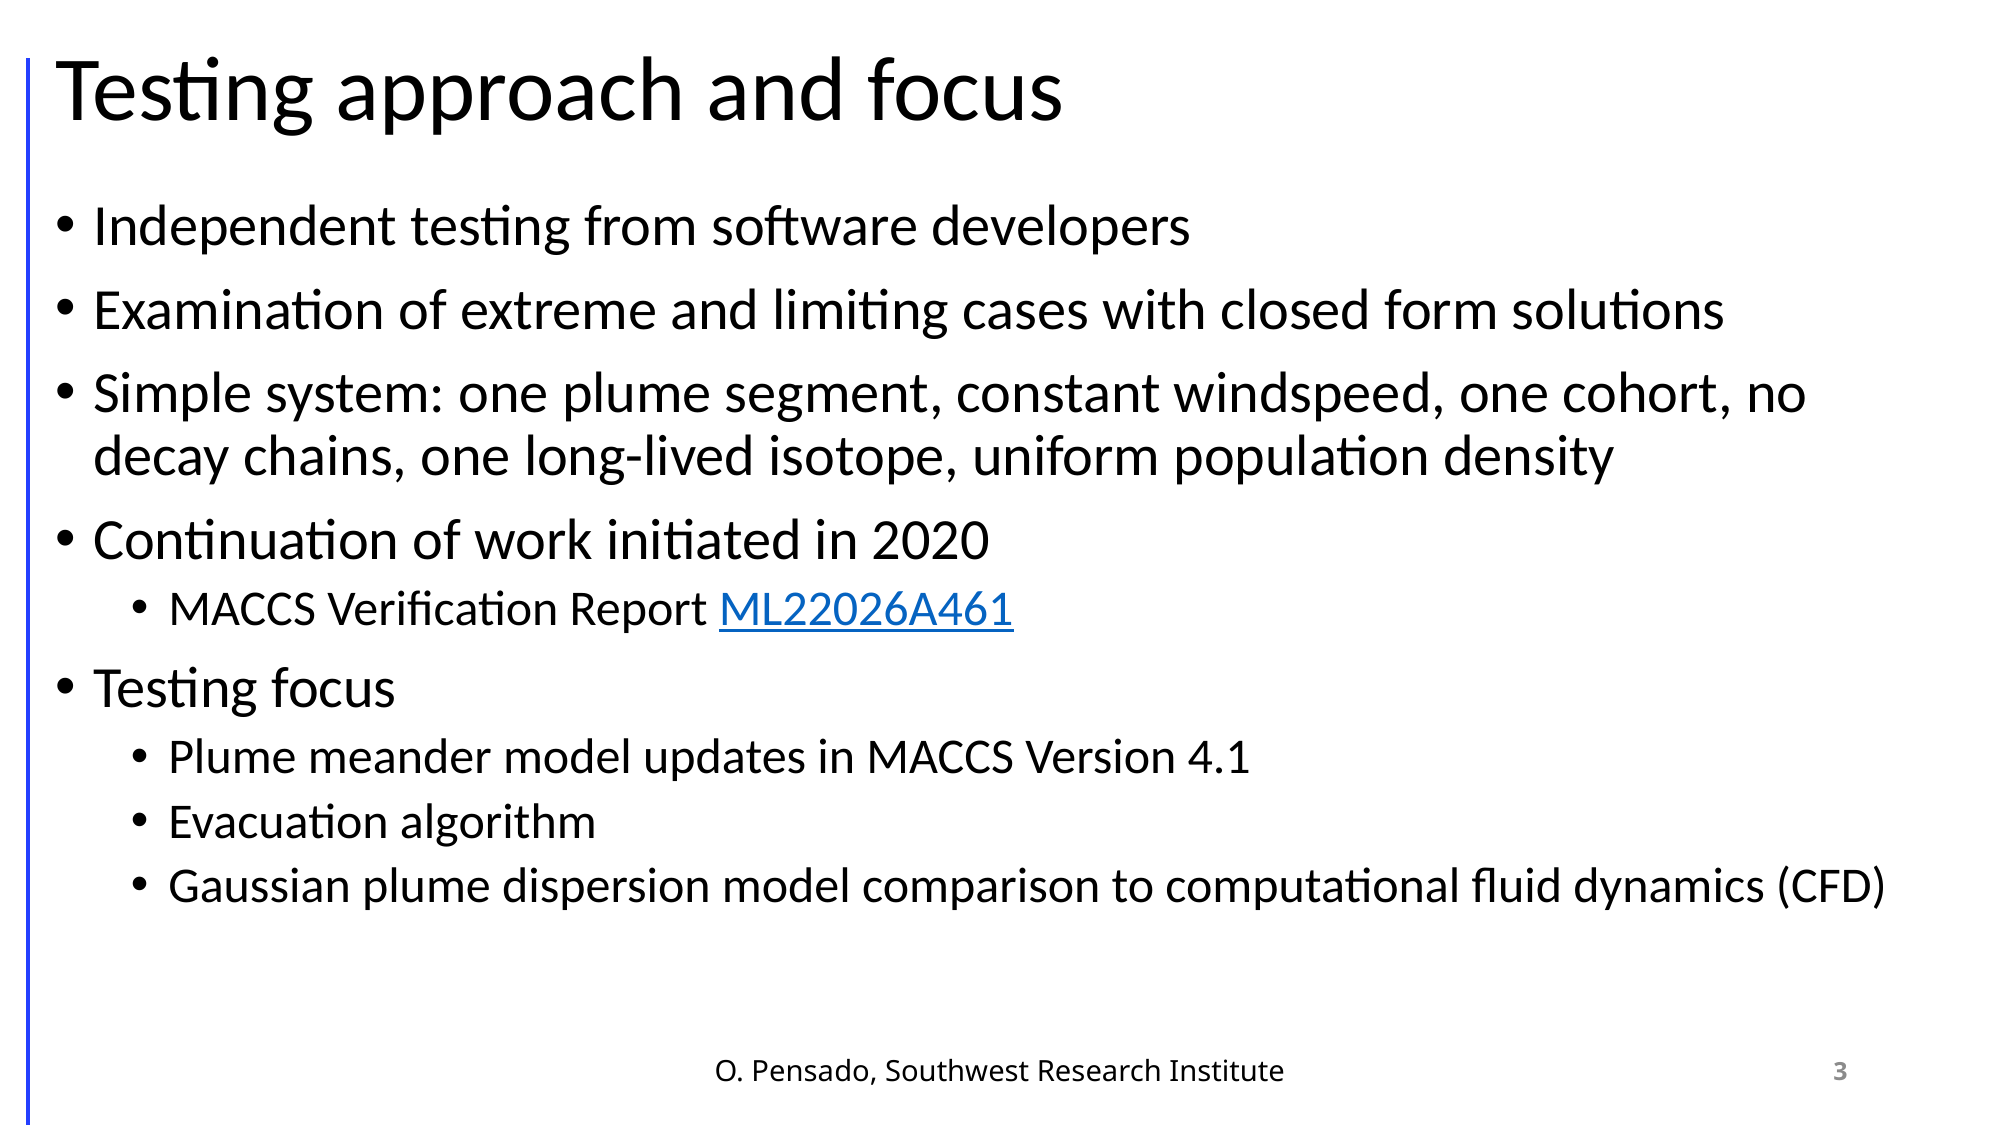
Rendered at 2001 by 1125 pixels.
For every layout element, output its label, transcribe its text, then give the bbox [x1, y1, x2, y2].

list Independent testing from software developers Examination of extreme and limiting cases with closed form solutions Simple system: one plume segment, constant windspeed, one cohort, no decay chains, one long-lived isotope, uniform population density Continuation of work initiated in 2020 MACCS Verification Report ML22026A461 Testing focus Plume meander model updates in MACCS Version 4.1 Evacuation algorithm Gaussian plume dispersion model comparison to computational fluid dynamics (CFD) [40, 187, 1952, 1014]
footer O. Pensado, Southwest Research Institute [662, 1042, 1338, 1103]
slide_number 3 [1412, 1042, 1863, 1103]
title Testing approach and focus [40, 5, 1952, 176]
